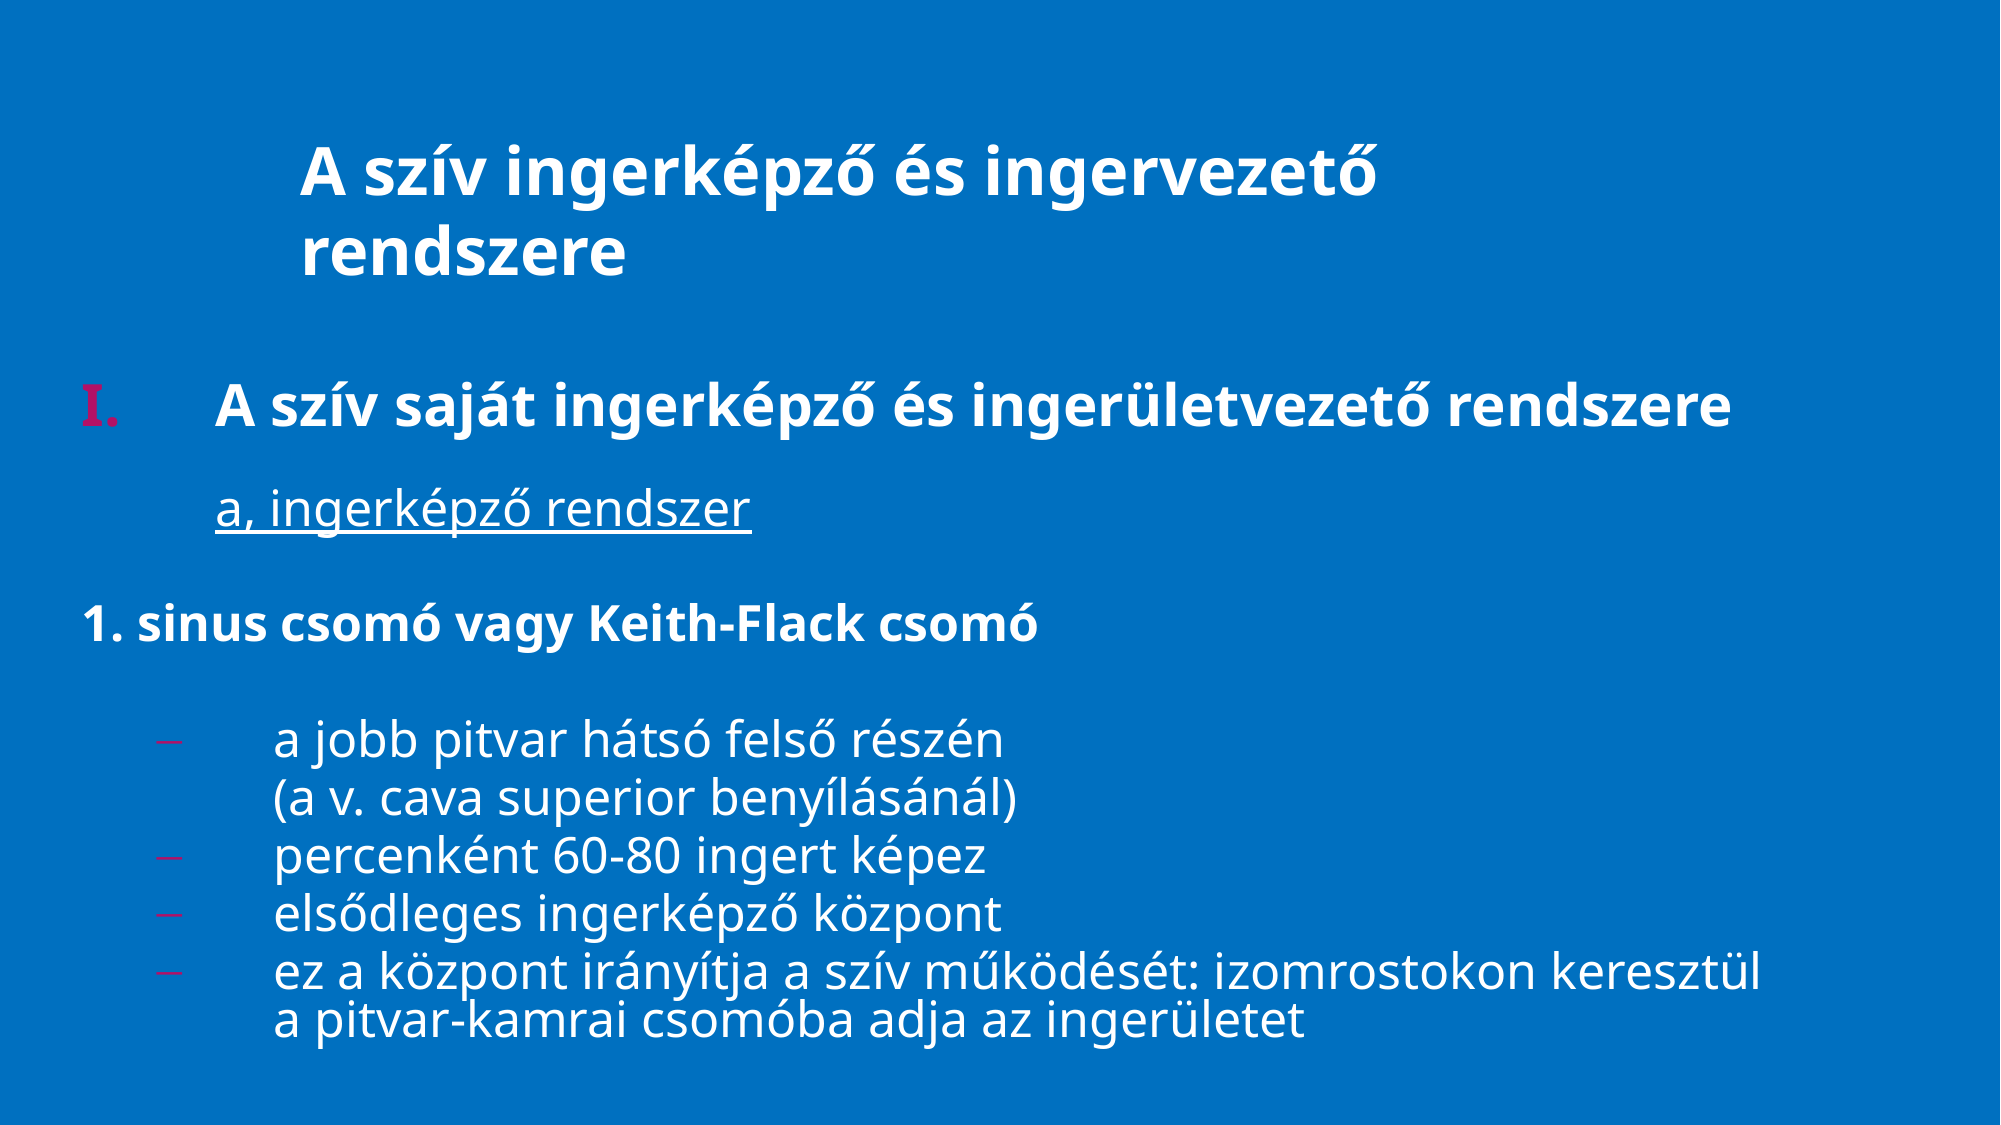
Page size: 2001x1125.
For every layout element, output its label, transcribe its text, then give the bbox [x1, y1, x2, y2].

list A szív saját ingerképző és ingerületvezető rendszere a, ingerképző rendszer 1. sinus csomó vagy Keith-Flack csomó a jobb pitvar hátsó felső részén (a v. cava superior benyílásánál) percenként 60-80 ingert képez elsődleges ingerképző központ ez a központ irányítja a szív működését: izomrostokon keresztül a pitvar-kamrai csomóba adja az ingerületet [66, 374, 1816, 1125]
title A szív ingerképző és ingervezető rendszere [285, 143, 1561, 274]
